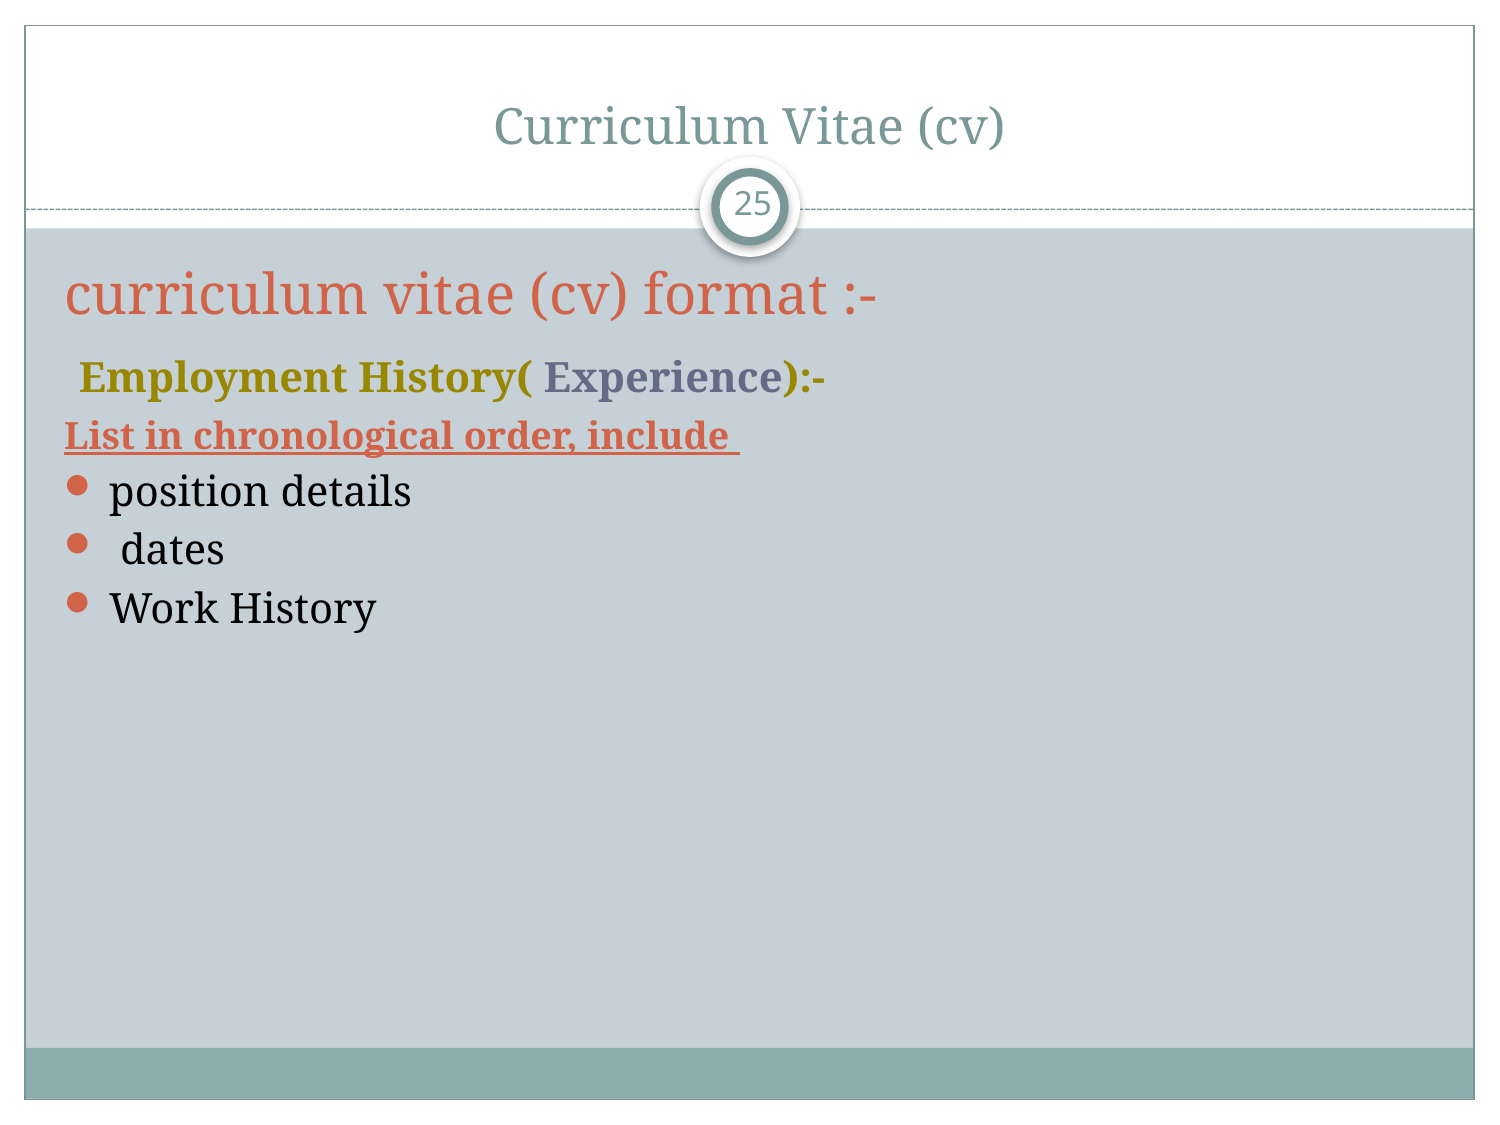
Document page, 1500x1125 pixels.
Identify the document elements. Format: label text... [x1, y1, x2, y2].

list curriculum vitae (cv) format :- Employment History( Experience):- List in chronological order, include position details dates Work History [49, 250, 1445, 1001]
slide_number 25 [715, 168, 791, 241]
title Curriculum Vitae (cv) [49, 37, 1450, 162]
